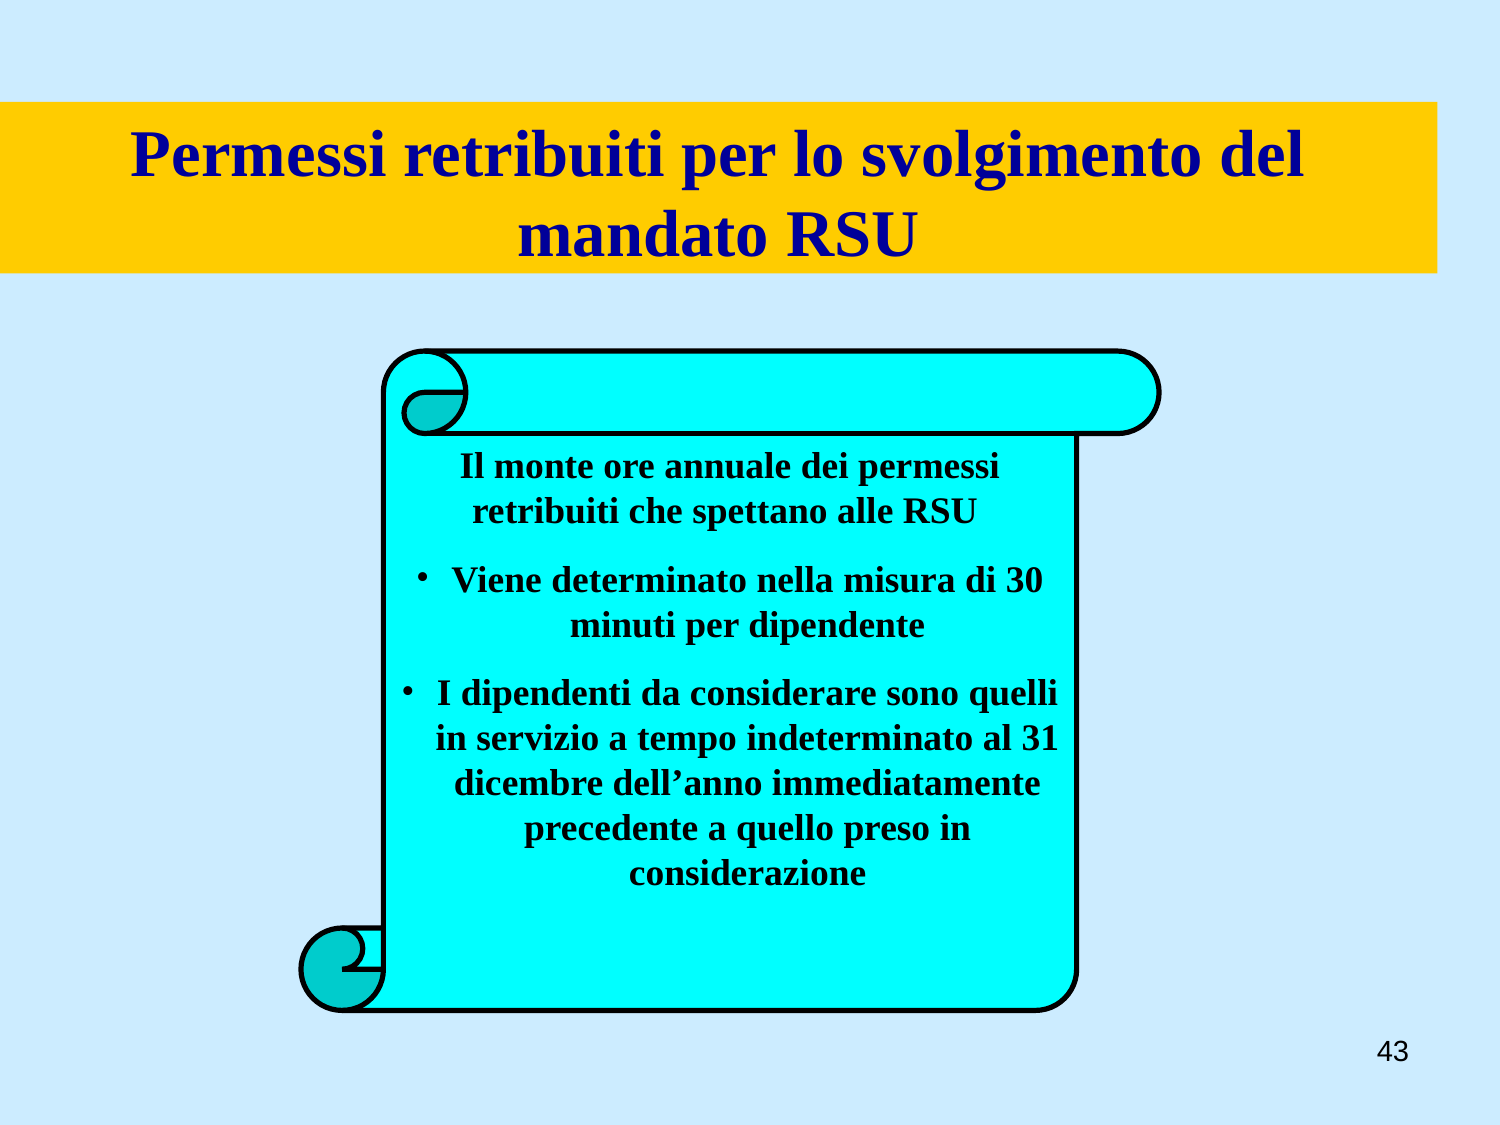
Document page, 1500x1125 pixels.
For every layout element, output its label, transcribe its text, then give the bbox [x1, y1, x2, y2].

slide_number 43 [1074, 1024, 1425, 1103]
text_box Permessi retribuiti per lo svolgimento del mandato RSU [0, 101, 1438, 274]
text_box Il monte ore annuale dei permessi retribuiti che spettano alle RSU Viene determinato nella misura di 30 minuti per dipendente I dipendenti da considerare sono quelli in servizio a tempo indeterminato al 31 dicembre dell’anno immediatamente precedente a quello preso in considerazione [300, 351, 1160, 1011]
